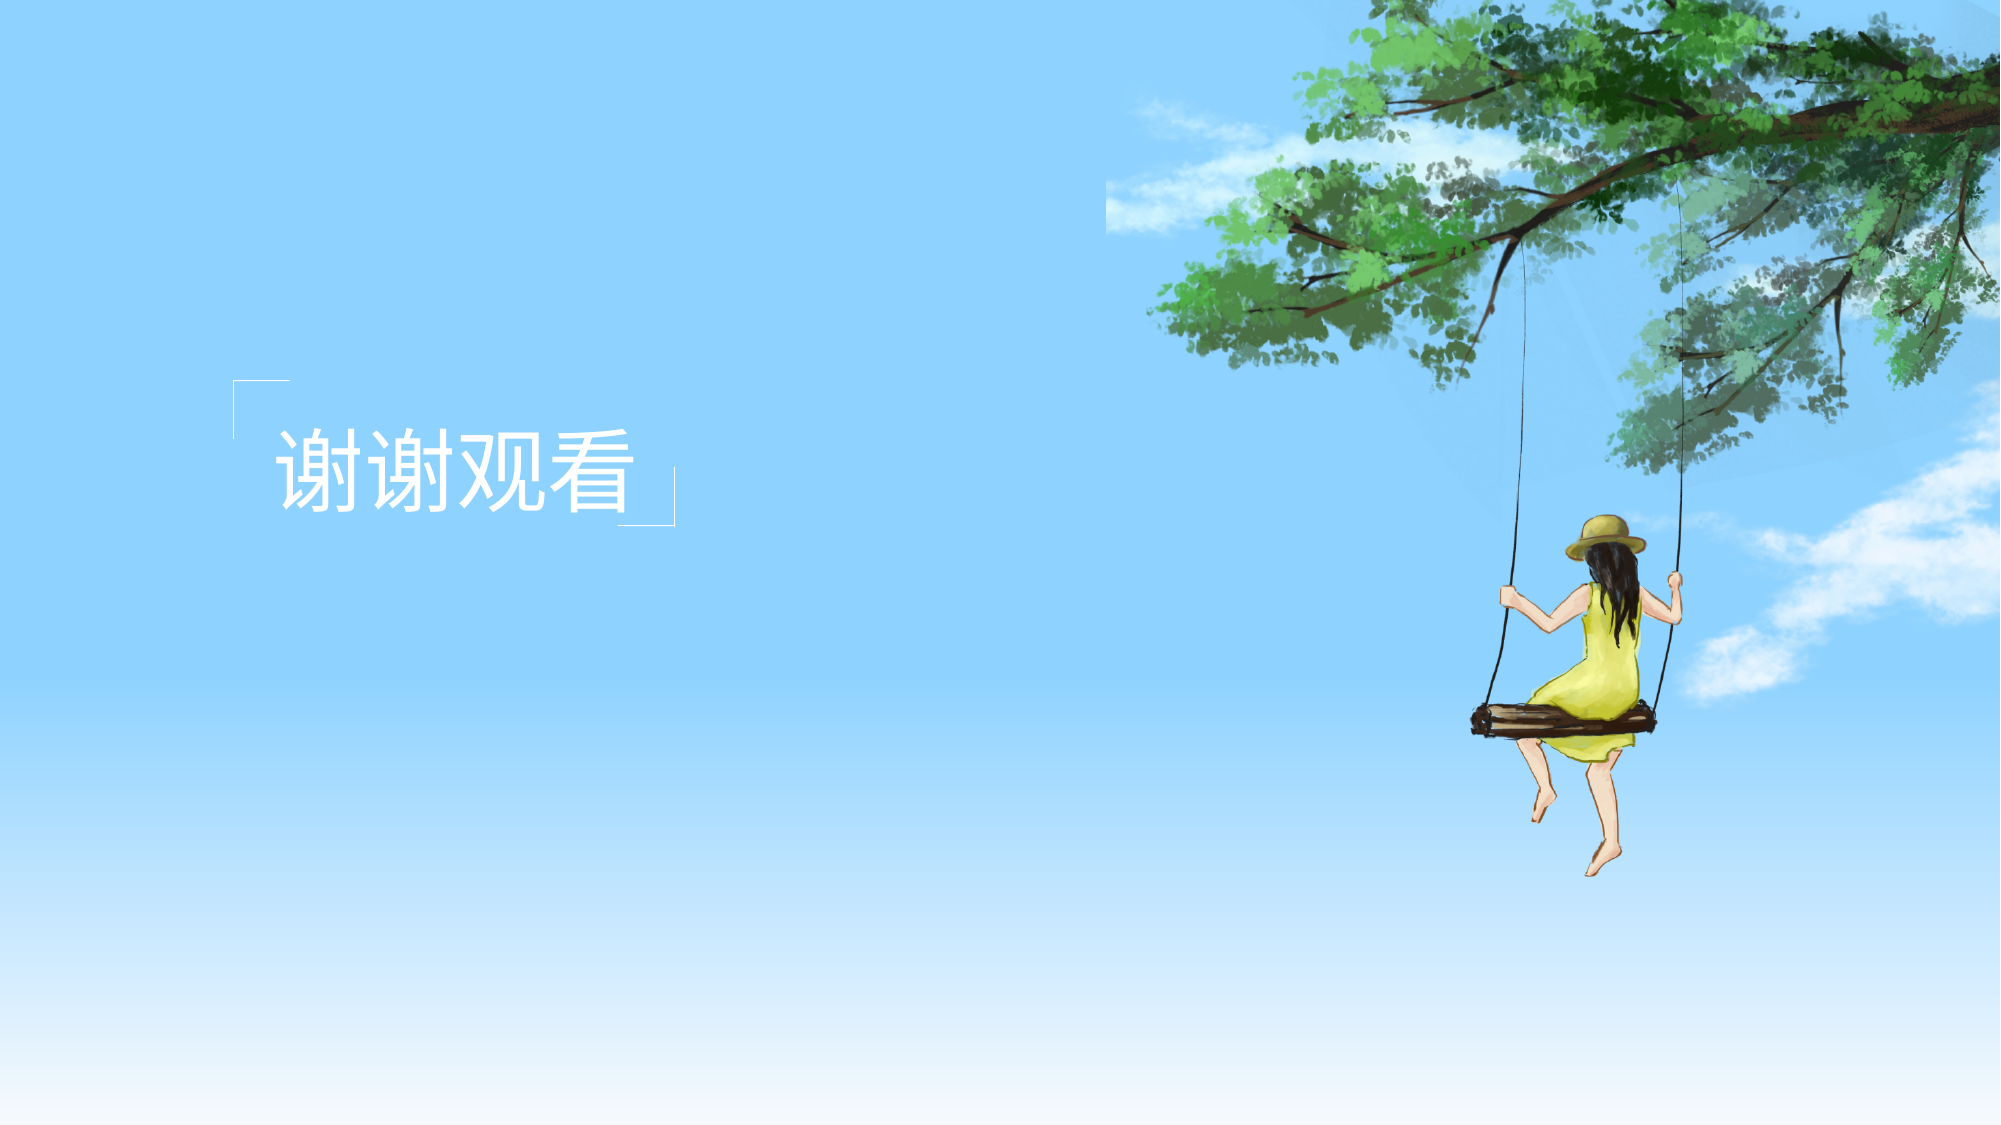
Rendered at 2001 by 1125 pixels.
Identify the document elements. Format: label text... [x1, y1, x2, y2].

text_box 谢谢观看 [258, 406, 655, 532]
picture [1106, 0, 2000, 933]
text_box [233, 379, 290, 439]
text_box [617, 467, 675, 527]
